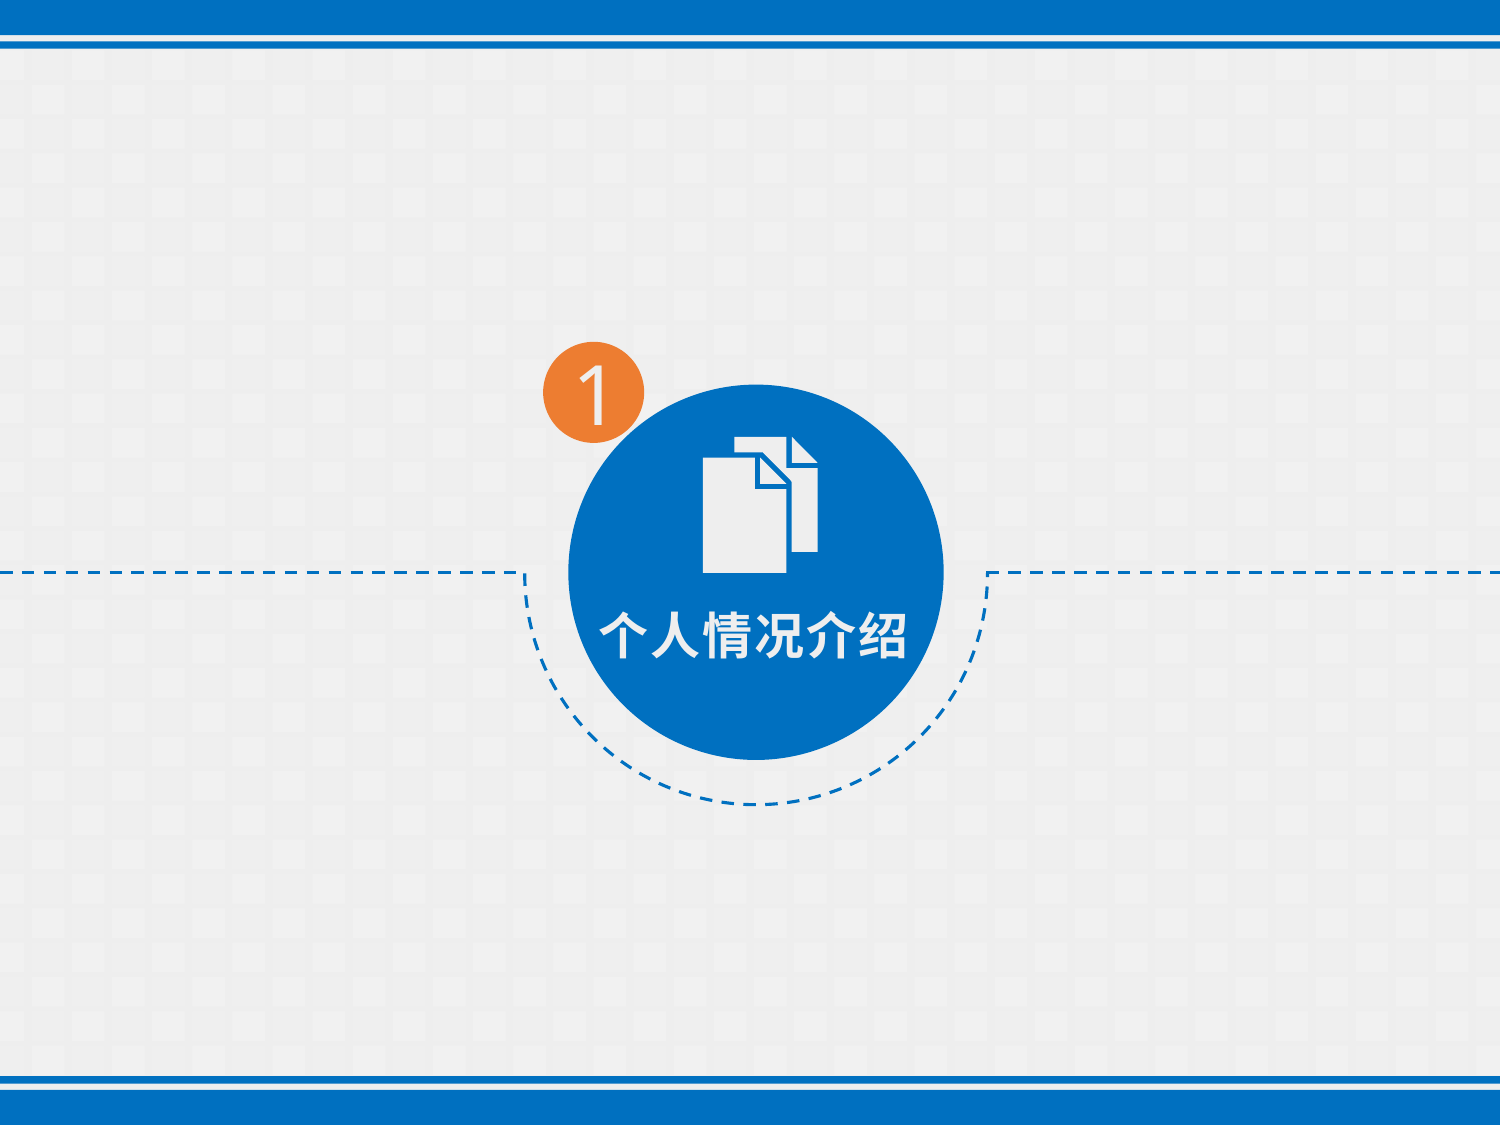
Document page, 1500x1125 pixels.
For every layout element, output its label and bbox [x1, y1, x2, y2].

picture [0, 50, 1500, 1075]
text_box [543, 341, 994, 787]
